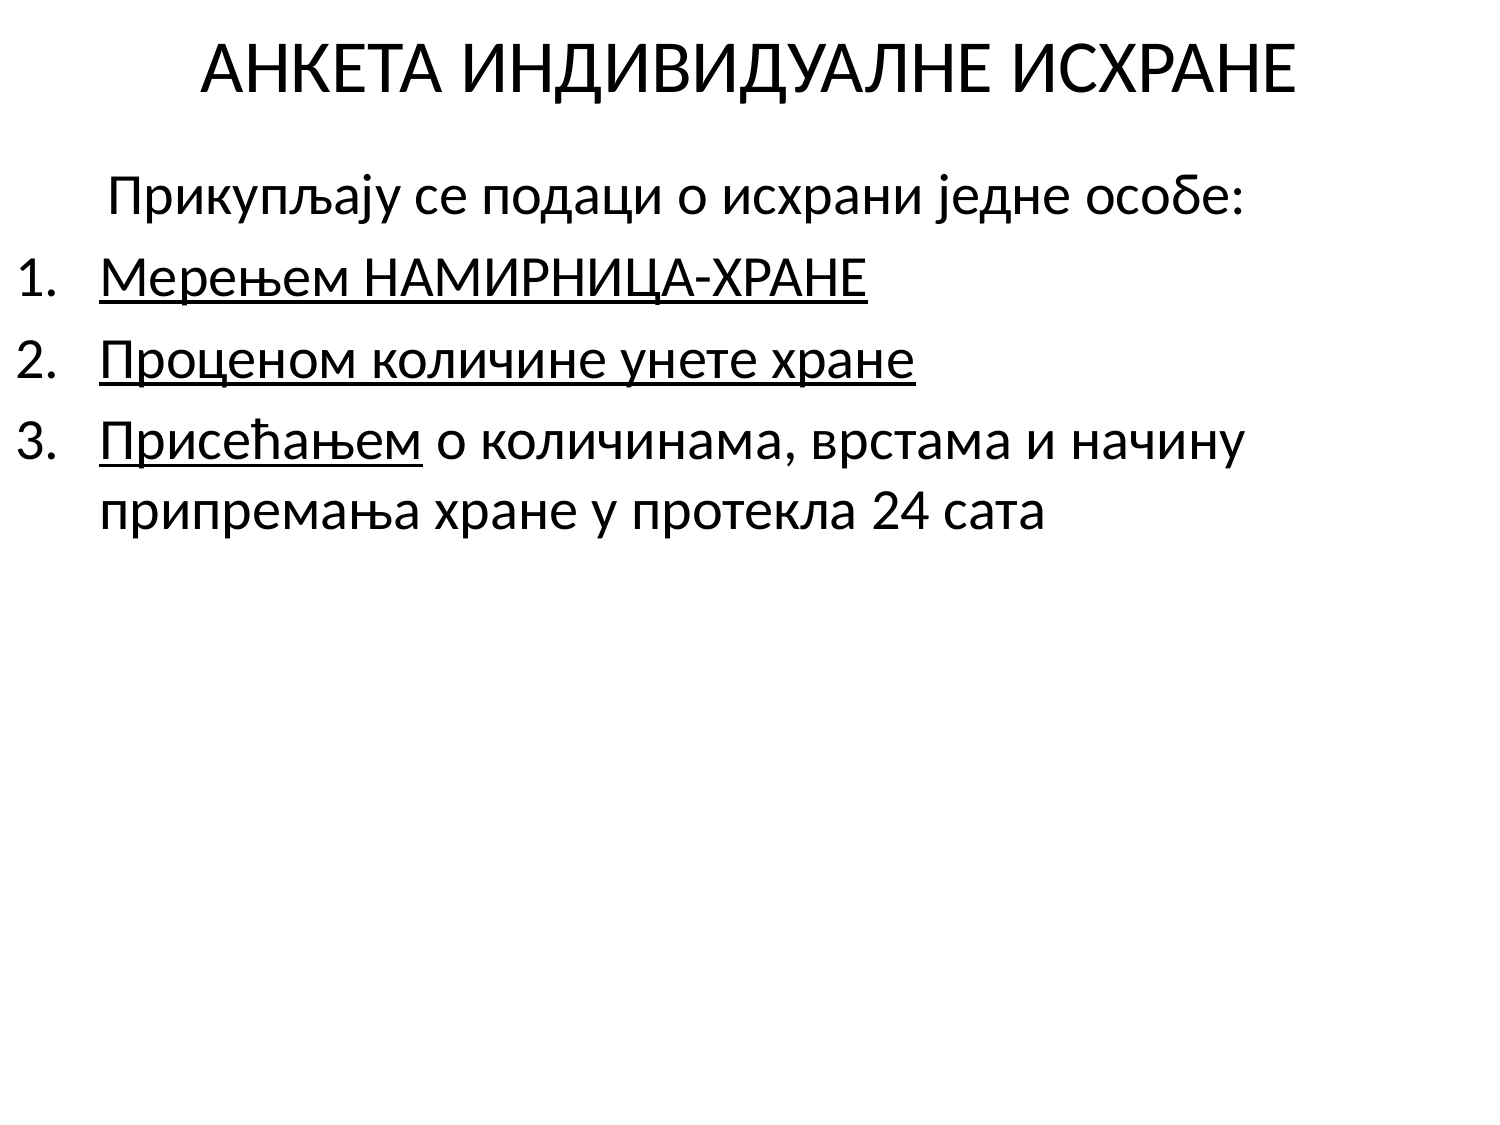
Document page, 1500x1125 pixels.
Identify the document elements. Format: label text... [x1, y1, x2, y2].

list Прикупљају се подаци о исхрани једне особе: Мерењем НАМИРНИЦА-ХРАНЕ Проценом количине унете хране Присећањем о количинама, врстама и начину припремања хране у протекла 24 сата [0, 148, 1500, 1125]
title АНКЕТА ИНДИВИДУАЛНЕ ИСХРАНЕ [0, 0, 1500, 126]
